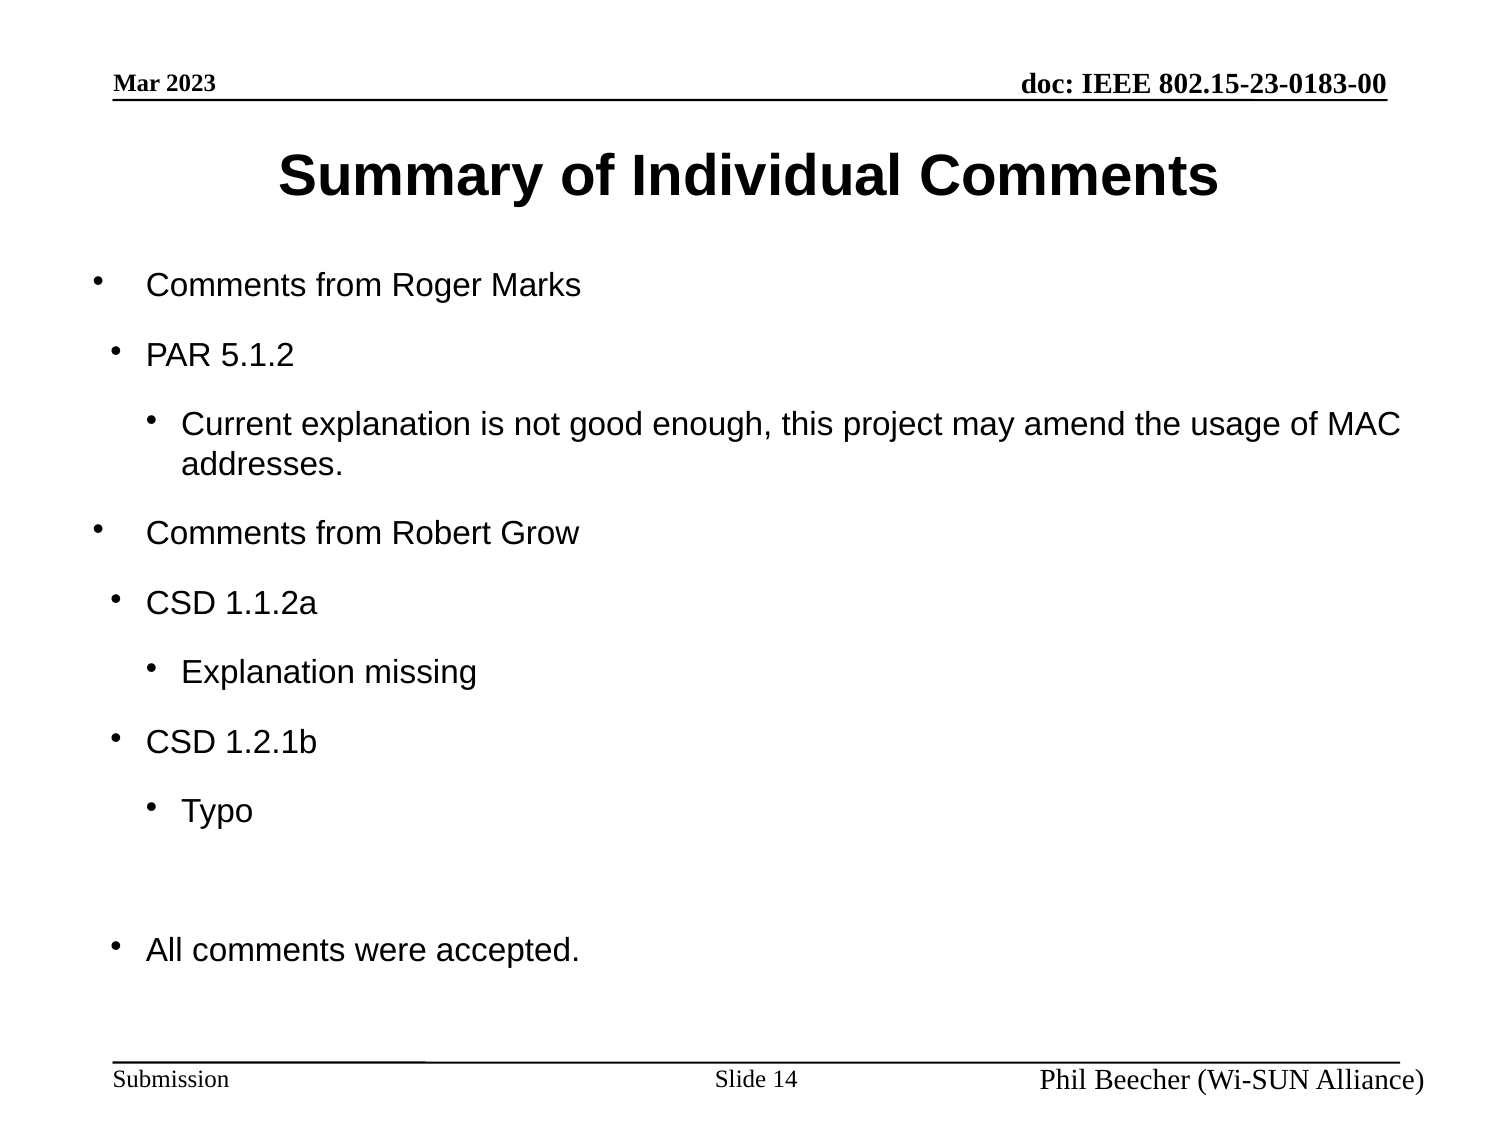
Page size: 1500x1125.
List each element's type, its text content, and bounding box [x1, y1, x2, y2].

text_box Slide 14 [675, 1062, 838, 1093]
text_box Comments from Roger Marks PAR 5.1.2 Current explanation is not good enough, this project may amend the usage of MAC addresses. Comments from Robert Grow CSD 1.1.2a Explanation missing CSD 1.2.1b Typo All comments were accepted. [74, 263, 1425, 916]
text_box Summary of Individual Comments [74, 112, 1425, 233]
